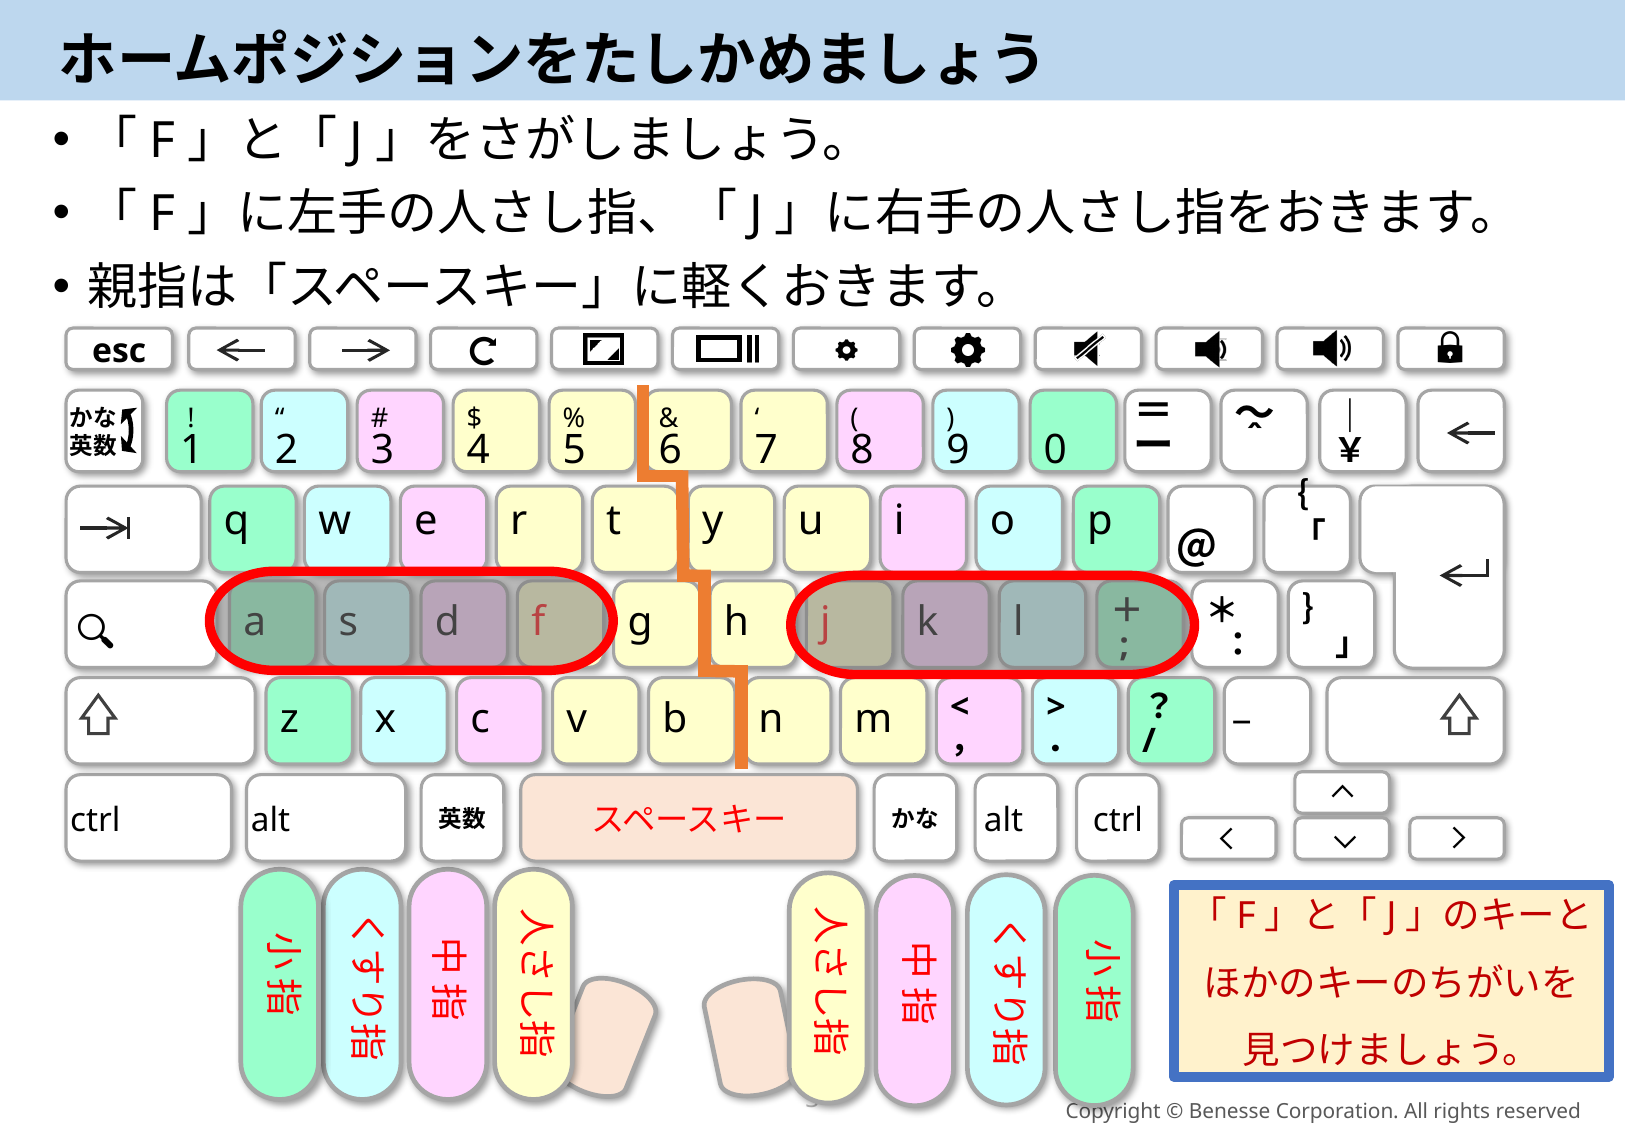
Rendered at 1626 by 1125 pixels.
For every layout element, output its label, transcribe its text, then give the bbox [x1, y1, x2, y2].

text_box 「F」と「J」のキーと ほかのキーのちがいを 見つけましょう。 [1173, 884, 1609, 1078]
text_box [65, 322, 1505, 861]
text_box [636, 385, 745, 769]
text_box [239, 869, 1135, 1125]
title ホームポジションをたしかめましょう [0, 0, 1625, 101]
text_box 「F」と「J」をさがしましょう。 「F」に左手の人さし指、「J」に右手の人さし指をおきます。 親指は「スペースキー」に軽くおきます。 [37, 107, 1552, 349]
